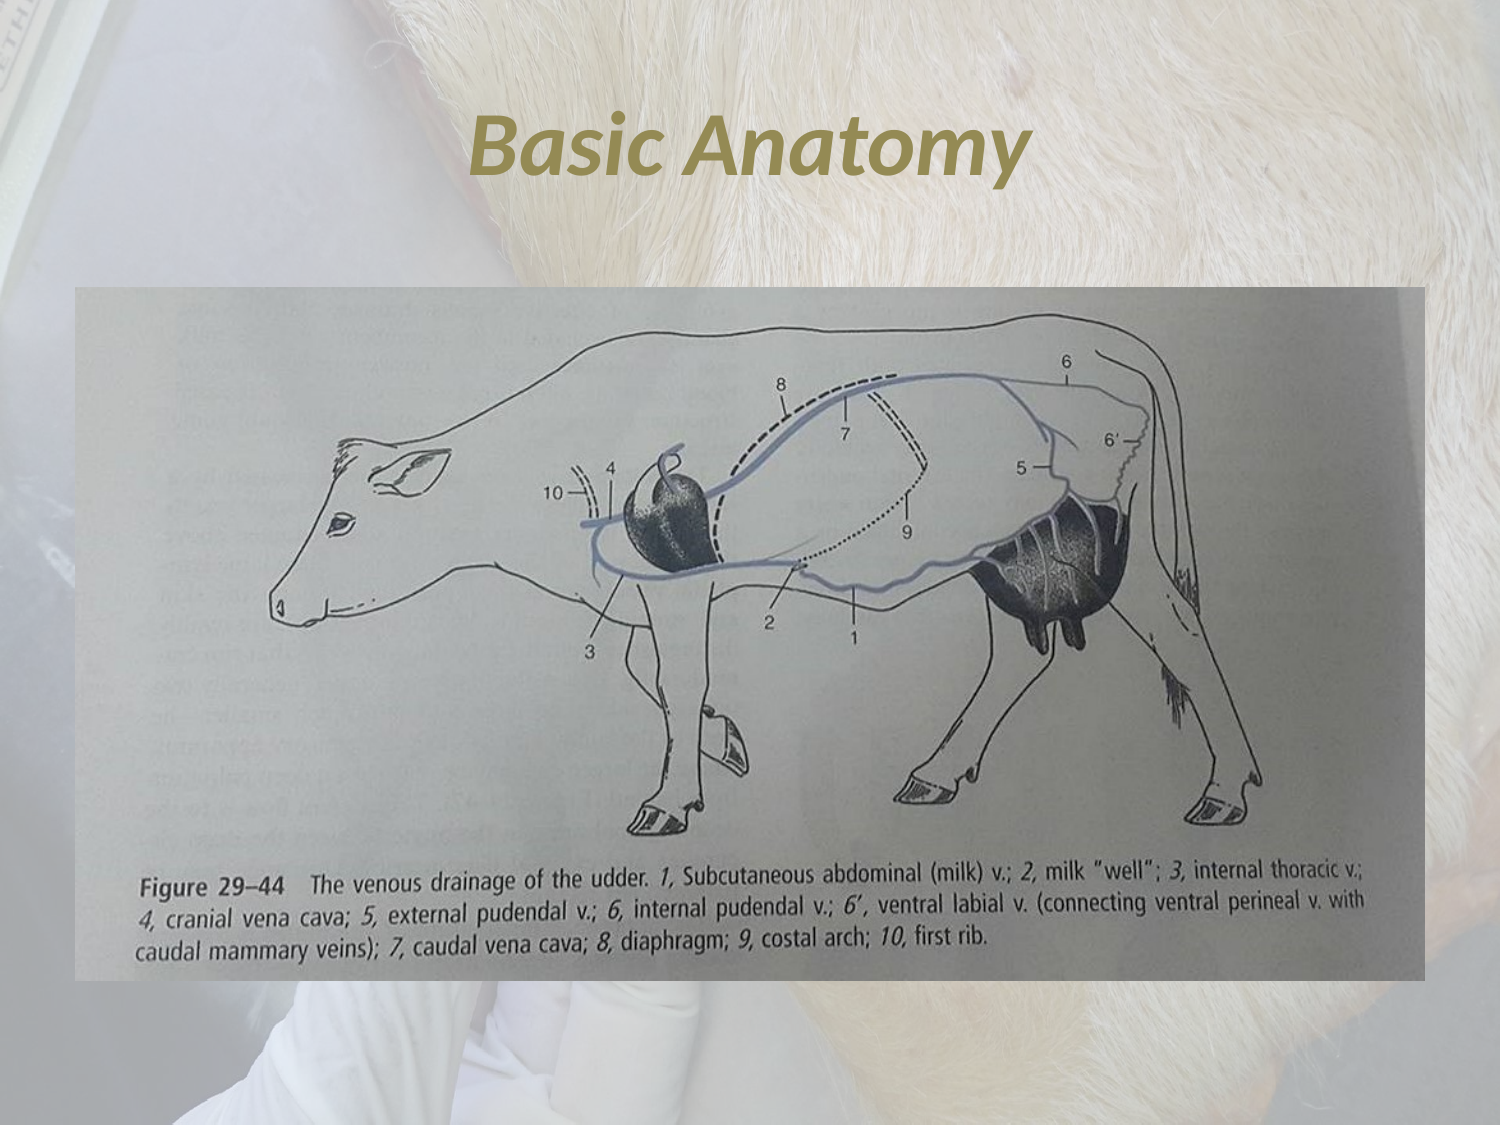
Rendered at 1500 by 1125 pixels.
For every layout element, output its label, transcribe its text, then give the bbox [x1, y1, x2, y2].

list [74, 287, 1426, 981]
title Basic Anatomy [75, 45, 1425, 233]
